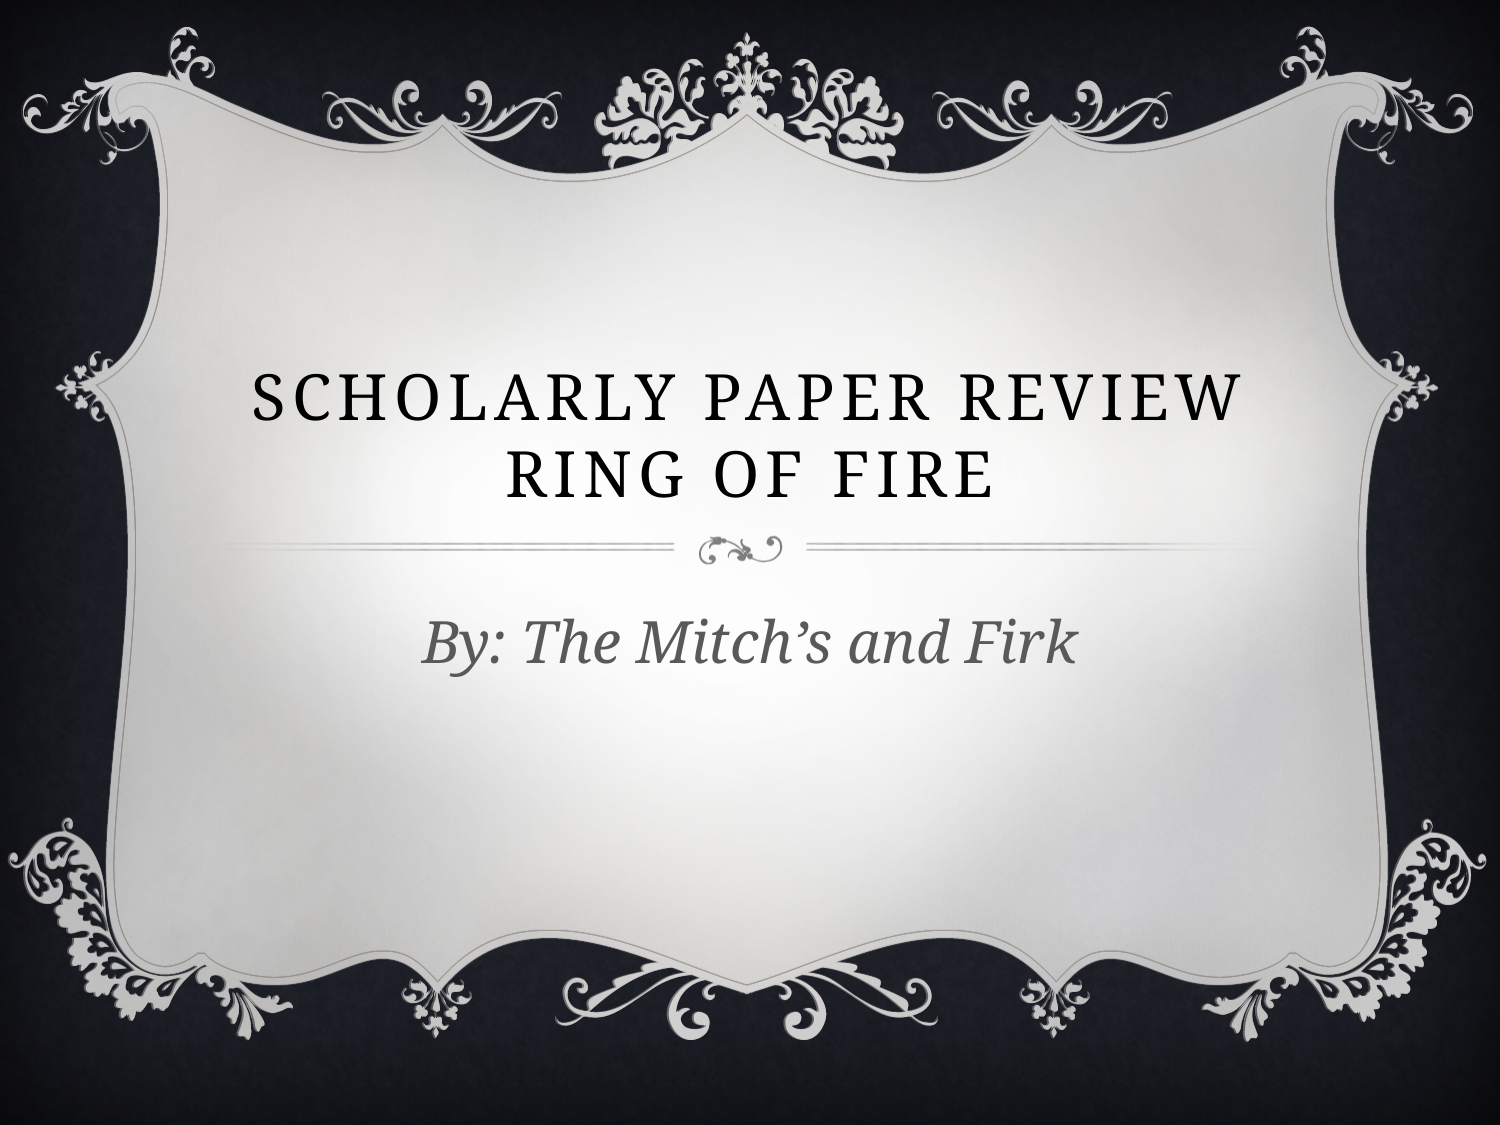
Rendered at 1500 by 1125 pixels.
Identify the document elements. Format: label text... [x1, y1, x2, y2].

picture [0, 0, 1500, 459]
picture [0, 613, 1500, 1125]
subtitle By: The Mitch’s and Firk [225, 562, 1275, 688]
title Scholarly Paper Review Ring of Fire [225, 305, 1275, 518]
